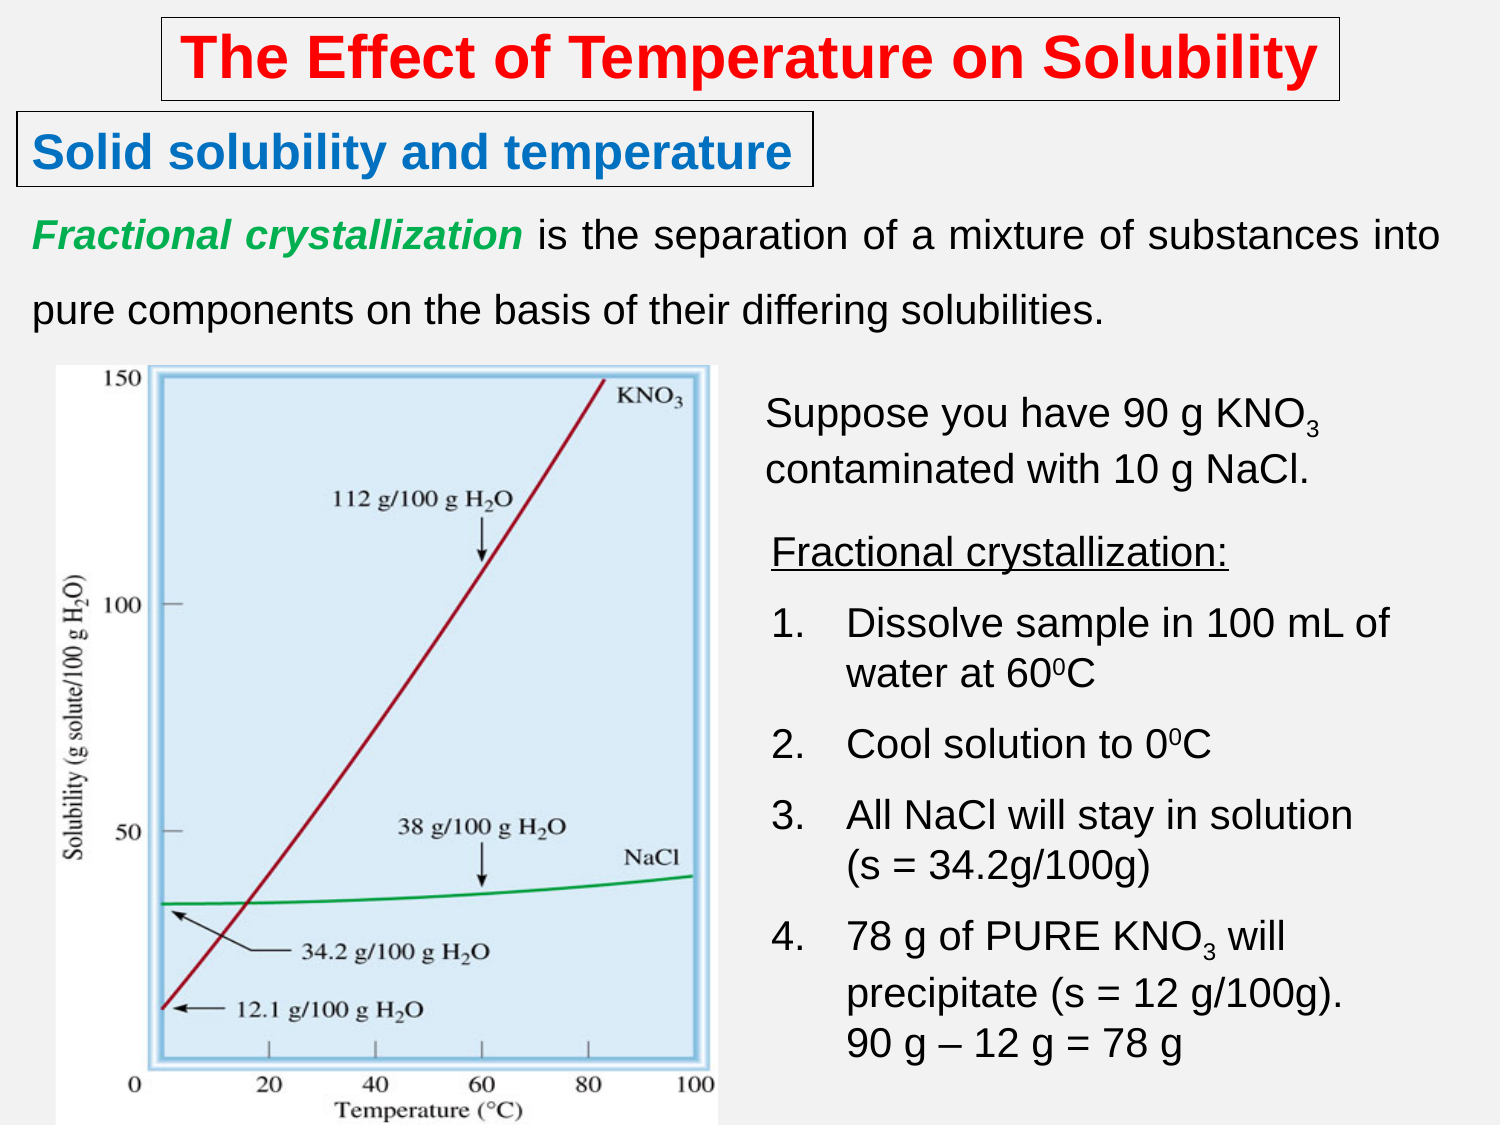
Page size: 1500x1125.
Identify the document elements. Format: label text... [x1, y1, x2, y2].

text_box Suppose you have 90 g KNO3 contaminated with 10 g NaCl. [750, 377, 1353, 500]
text_box Fractional crystallization: Dissolve sample in 100 mL of water at 600C Cool solution to 00C All NaCl will stay in solution (s = 34.2g/100g) 78 g of PURE KNO3 will precipitate (s = 12 g/100g). 90 g – 12 g = 78 g [756, 517, 1407, 1073]
picture [55, 365, 718, 1125]
text_box Solid solubility and temperature [16, 111, 813, 187]
text_box Fractional crystallization is the separation of a mixture of substances into pure components on the basis of their differing solubilities. [17, 176, 1456, 341]
title The Effect of Temperature on Solubility [161, 17, 1340, 101]
